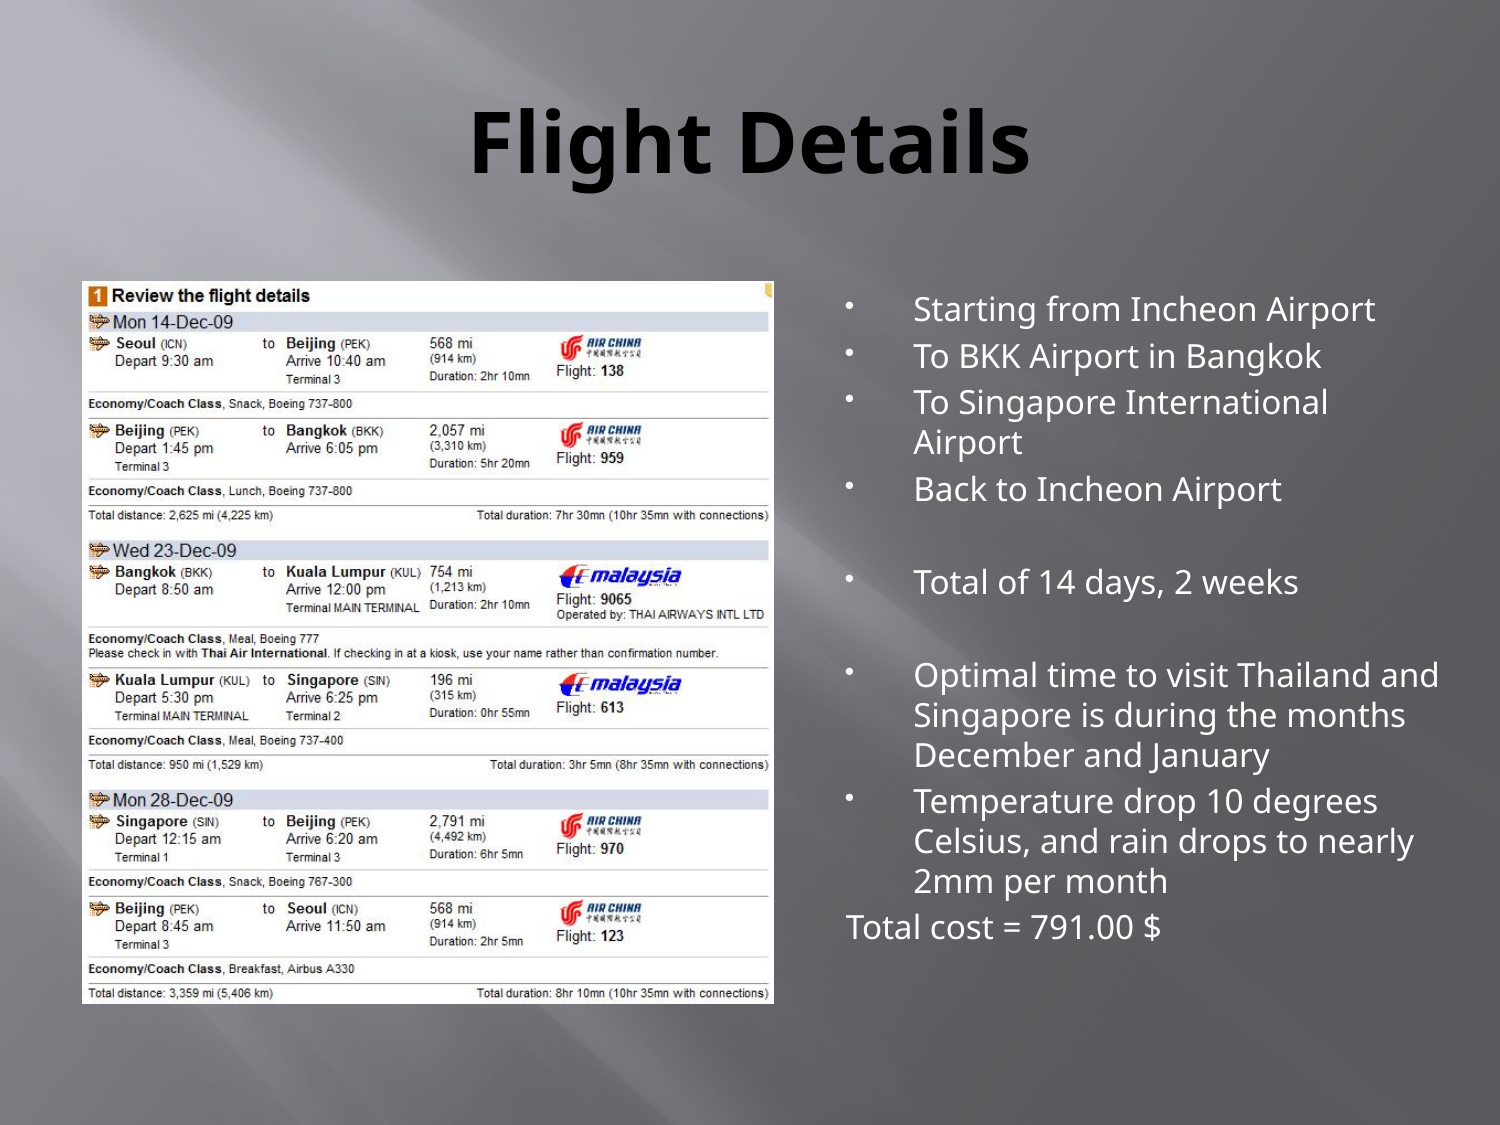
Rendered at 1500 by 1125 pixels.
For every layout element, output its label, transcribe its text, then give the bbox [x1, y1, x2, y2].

picture [81, 280, 774, 1004]
list Starting from Incheon Airport To BKK Airport in Bangkok To Singapore International Airport Back to Incheon Airport Total of 14 days, 2 weeks Optimal time to visit Thailand and Singapore is during the months December and January Temperature drop 10 degrees Celsius, and rain drops to nearly 2mm per month Total cost = 791.00 $ [808, 281, 1461, 1024]
title Flight Details [75, 45, 1425, 233]
